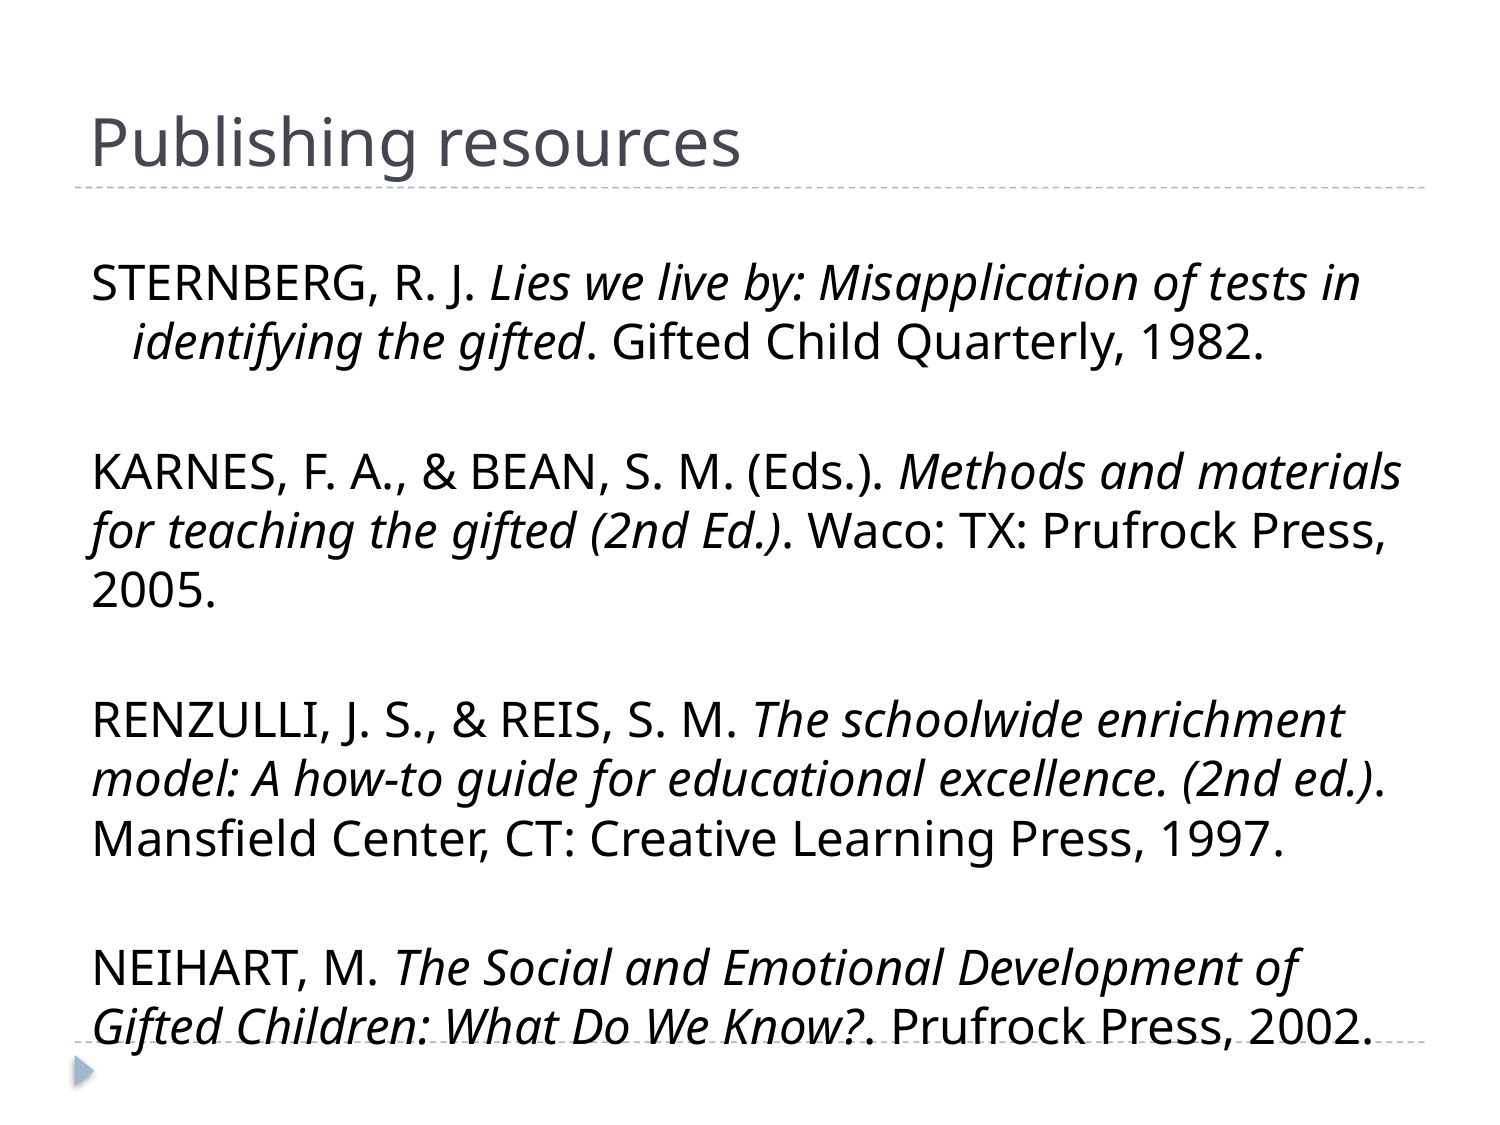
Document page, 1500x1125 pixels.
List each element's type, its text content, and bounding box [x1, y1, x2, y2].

list STERNBERG, R. J. Lies we live by: Misapplication of tests in identifying the gifted. Gifted Child Quarterly, 1982. KARNES, F. A., & BEAN, S. M. (Eds.). Methods and materials for teaching the gifted (2nd Ed.). Waco: TX: Prufrock Press, 2005. RENZULLI, J. S., & REIS, S. M. The schoolwide enrichment model: A how-to guide for educational excellence. (2nd ed.). Mansfield Center, CT: Creative Learning Press, 1997. NEIHART, M. The Social and Emotional Development of Gifted Children: What Do We Know?. Prufrock Press, 2002. [76, 243, 1427, 1071]
title Publishing resources [75, 24, 1425, 188]
